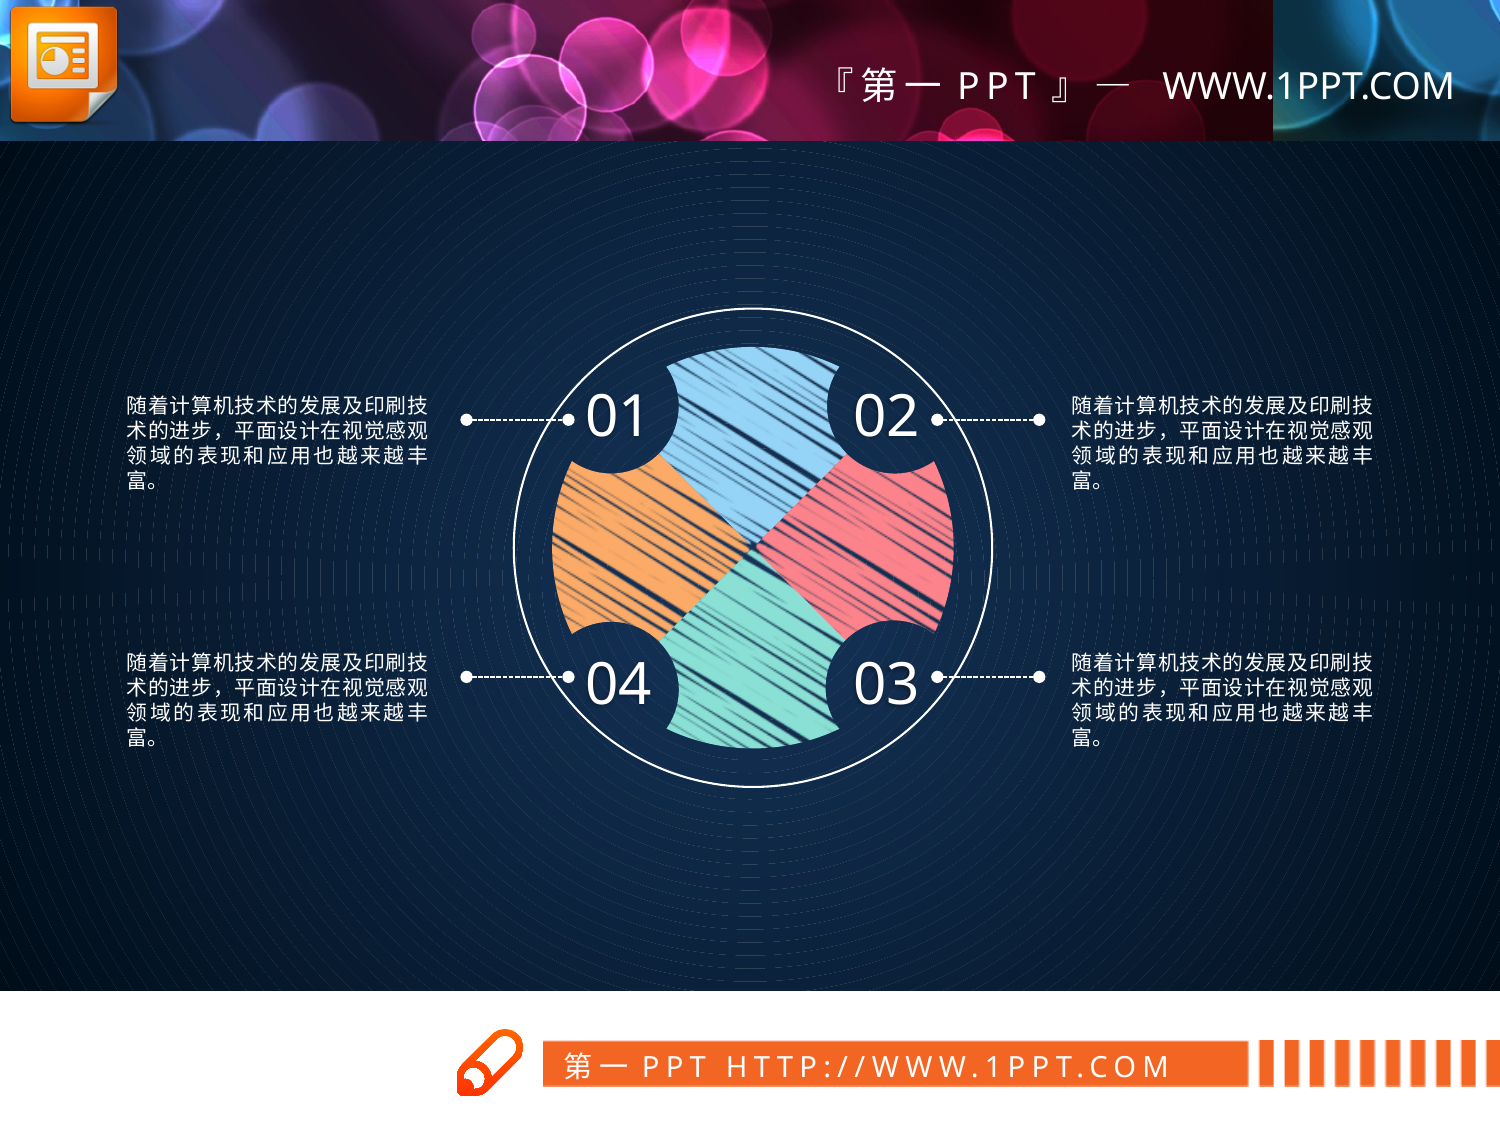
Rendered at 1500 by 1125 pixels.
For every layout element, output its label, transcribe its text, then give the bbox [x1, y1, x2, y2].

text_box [524, 319, 982, 777]
text_box [986, 493, 993, 602]
text_box 随着计算机技术的发展及印刷技术的进步，平面设计在视觉感观领域的表现和应用也越来越丰富。 [112, 385, 443, 500]
text_box 随着计算机技术的发展及印刷技术的进步，平面设计在视觉感观领域的表现和应用也越来越丰富。 [1057, 642, 1388, 757]
text_box [689, 308, 816, 317]
picture [543, 1040, 1500, 1087]
picture [0, 0, 1500, 141]
text_box 随着计算机技术的发展及印刷技术的进步，平面设计在视觉感观领域的表现和应用也越来越丰富。 [112, 642, 443, 757]
text_box 随着计算机技术的发展及印刷技术的进步，平面设计在视觉感观领域的表现和应用也越来越丰富。 [1057, 385, 1388, 500]
text_box [513, 498, 519, 598]
